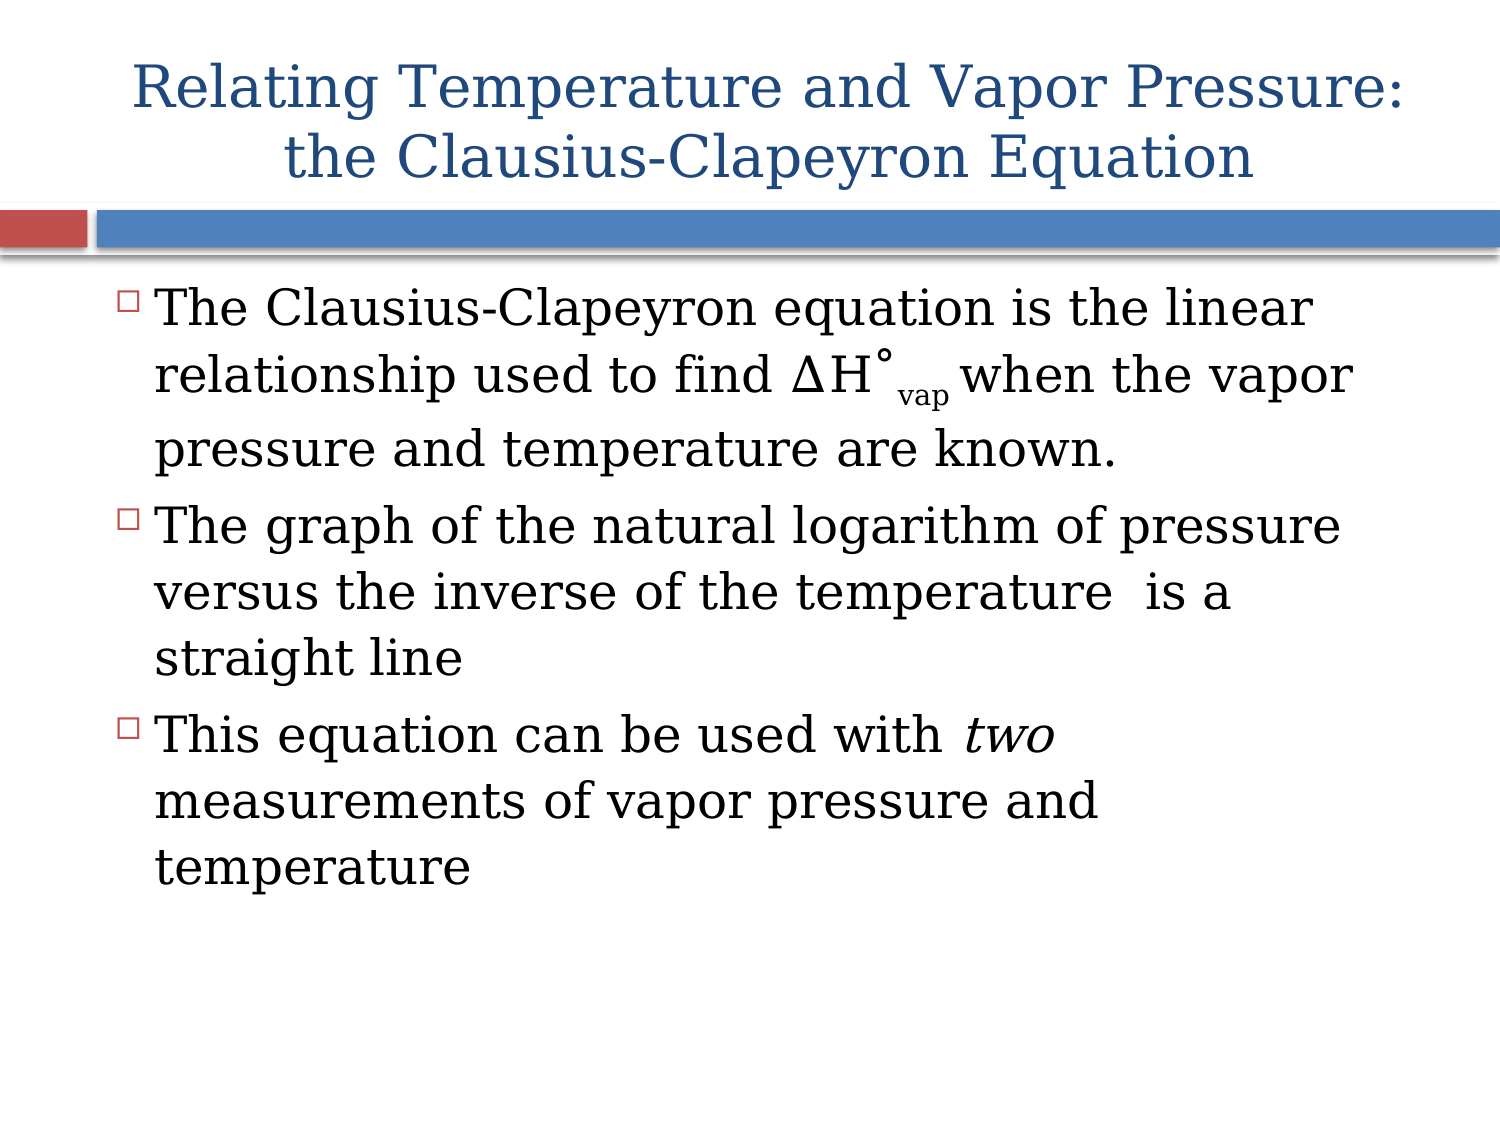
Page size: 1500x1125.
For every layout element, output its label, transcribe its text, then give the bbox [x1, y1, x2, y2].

title Relating Temperature and Vapor Pressure: the Clausius-Clapeyron Equation [100, 37, 1438, 200]
